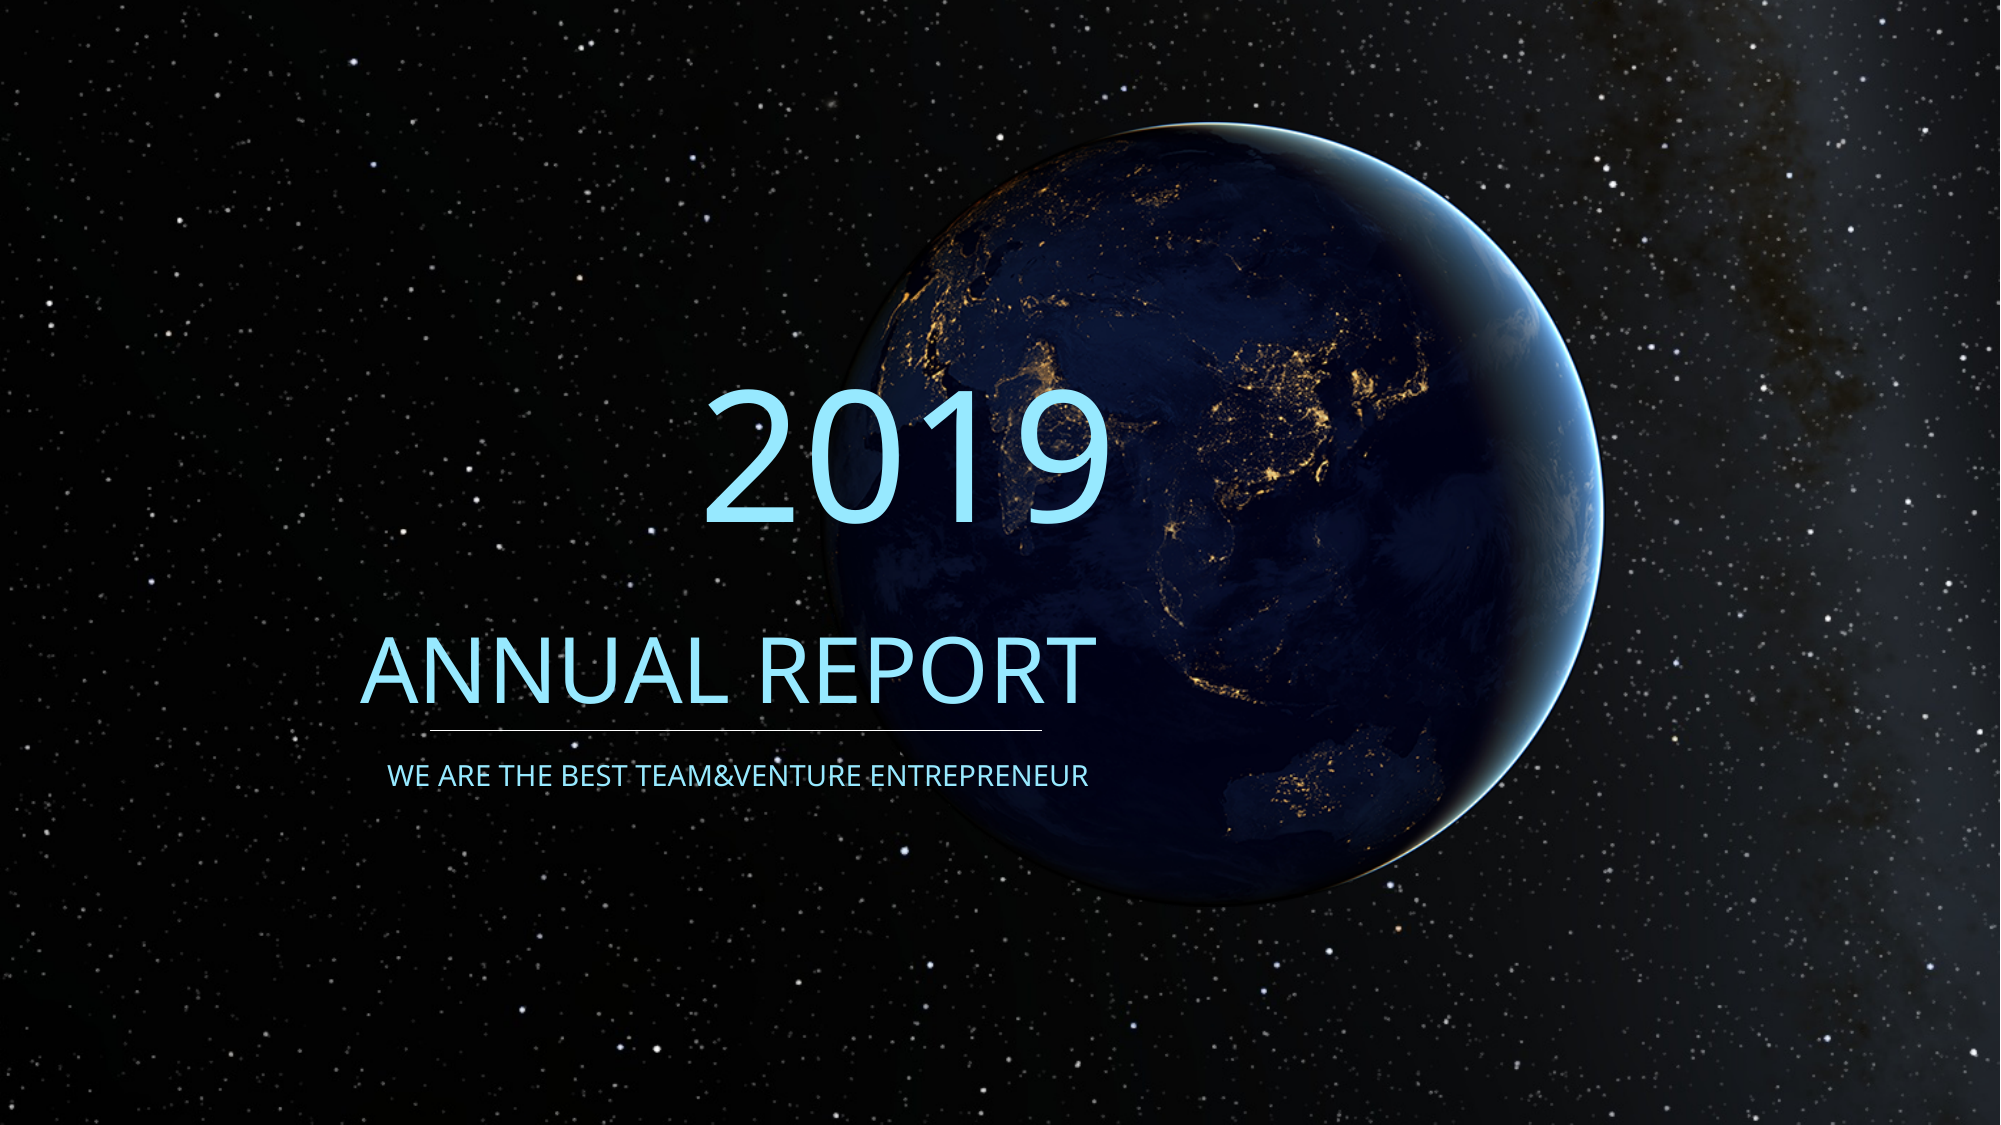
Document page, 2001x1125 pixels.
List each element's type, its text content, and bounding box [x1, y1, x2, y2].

text_box ANNUAL REPORT [344, 603, 820, 729]
picture [0, 0, 2000, 1125]
text_box 2019 [683, 331, 820, 567]
text_box WE ARE THE BEST TEAM&VENTURE ENTREPRENEUR [372, 749, 820, 800]
